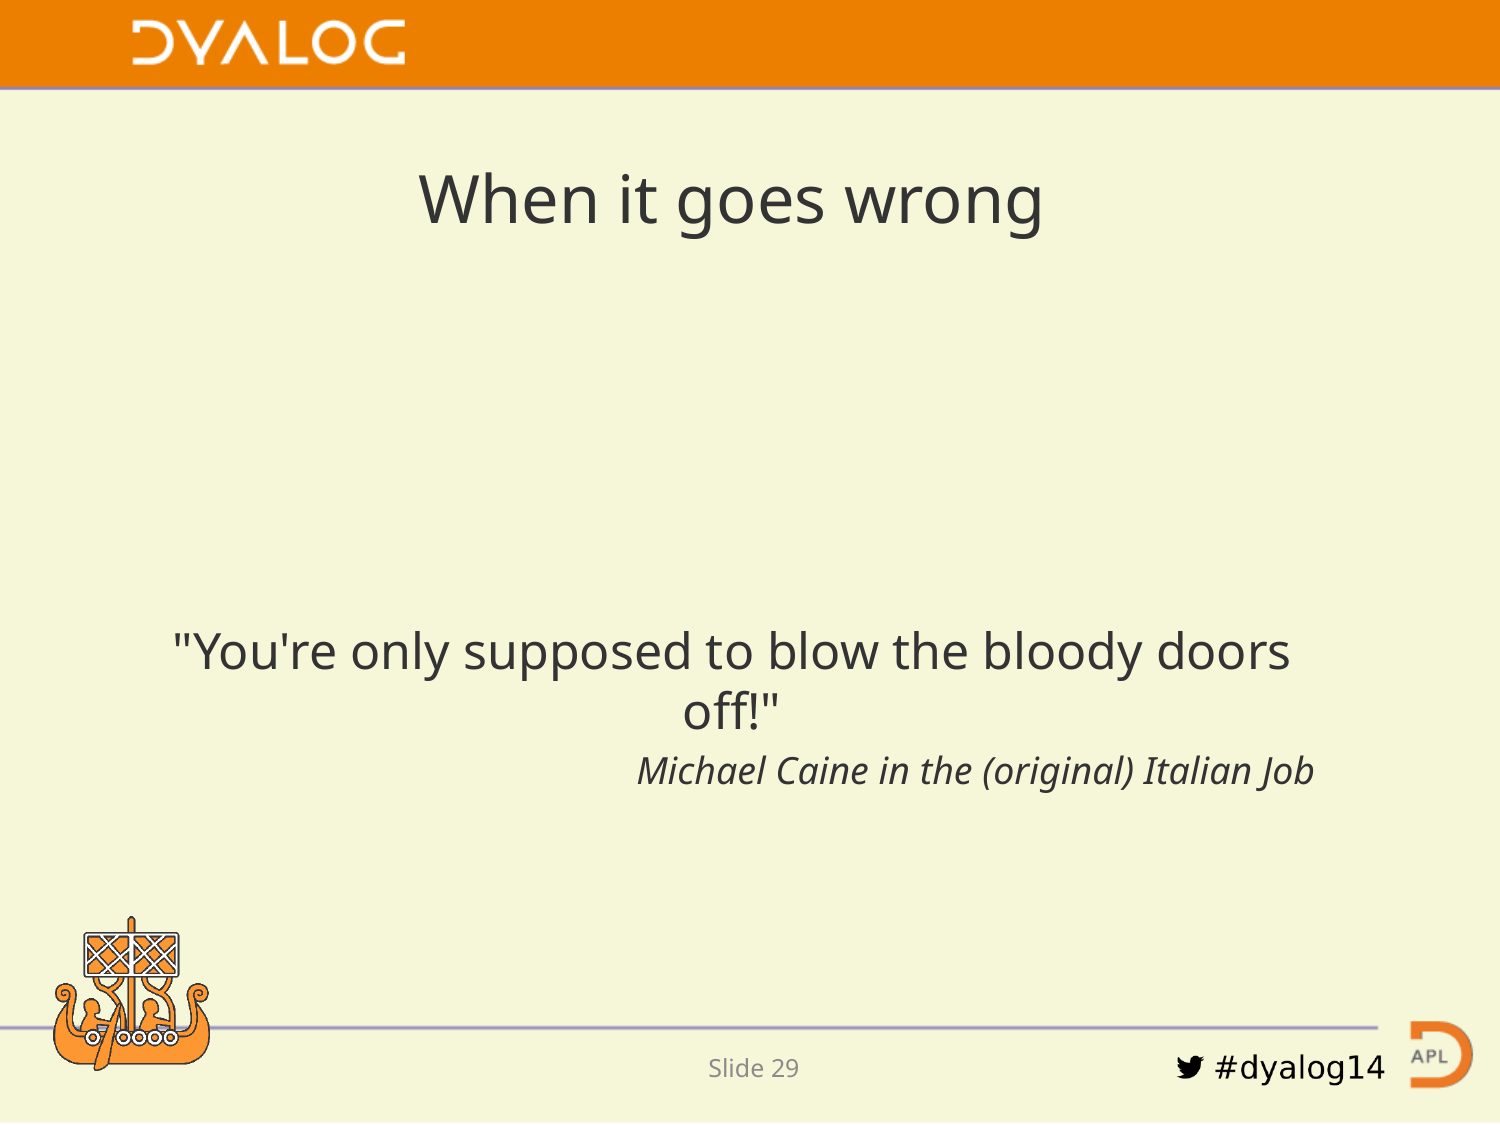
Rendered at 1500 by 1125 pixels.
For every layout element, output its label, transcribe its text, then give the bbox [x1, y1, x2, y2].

picture [0, 0, 1500, 1123]
slide_number Slide 28 [585, 1039, 923, 1100]
list When it goes wrong "You're only supposed to blow the bloody doors off!" Michael Caine in the (original) Italian Job [123, 149, 1341, 917]
